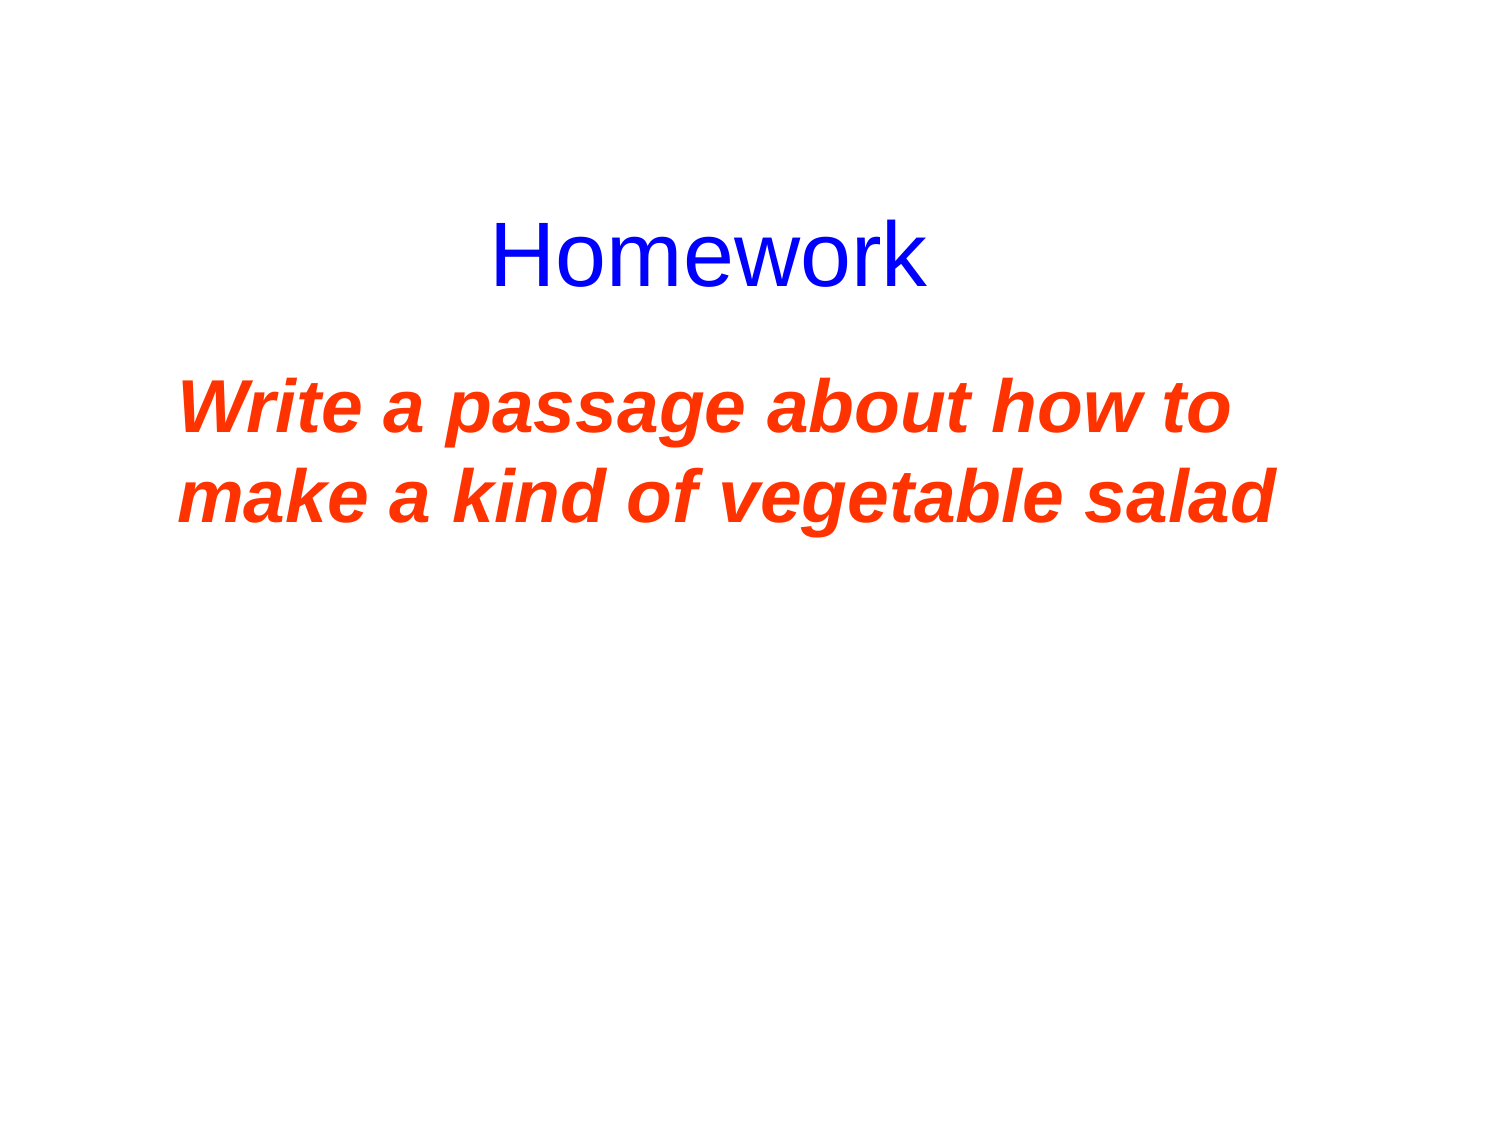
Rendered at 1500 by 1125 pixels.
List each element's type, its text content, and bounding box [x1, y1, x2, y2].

text_box Write a passage about how to make a kind of vegetable salad [162, 349, 1313, 545]
text_box Homework [474, 187, 1050, 313]
